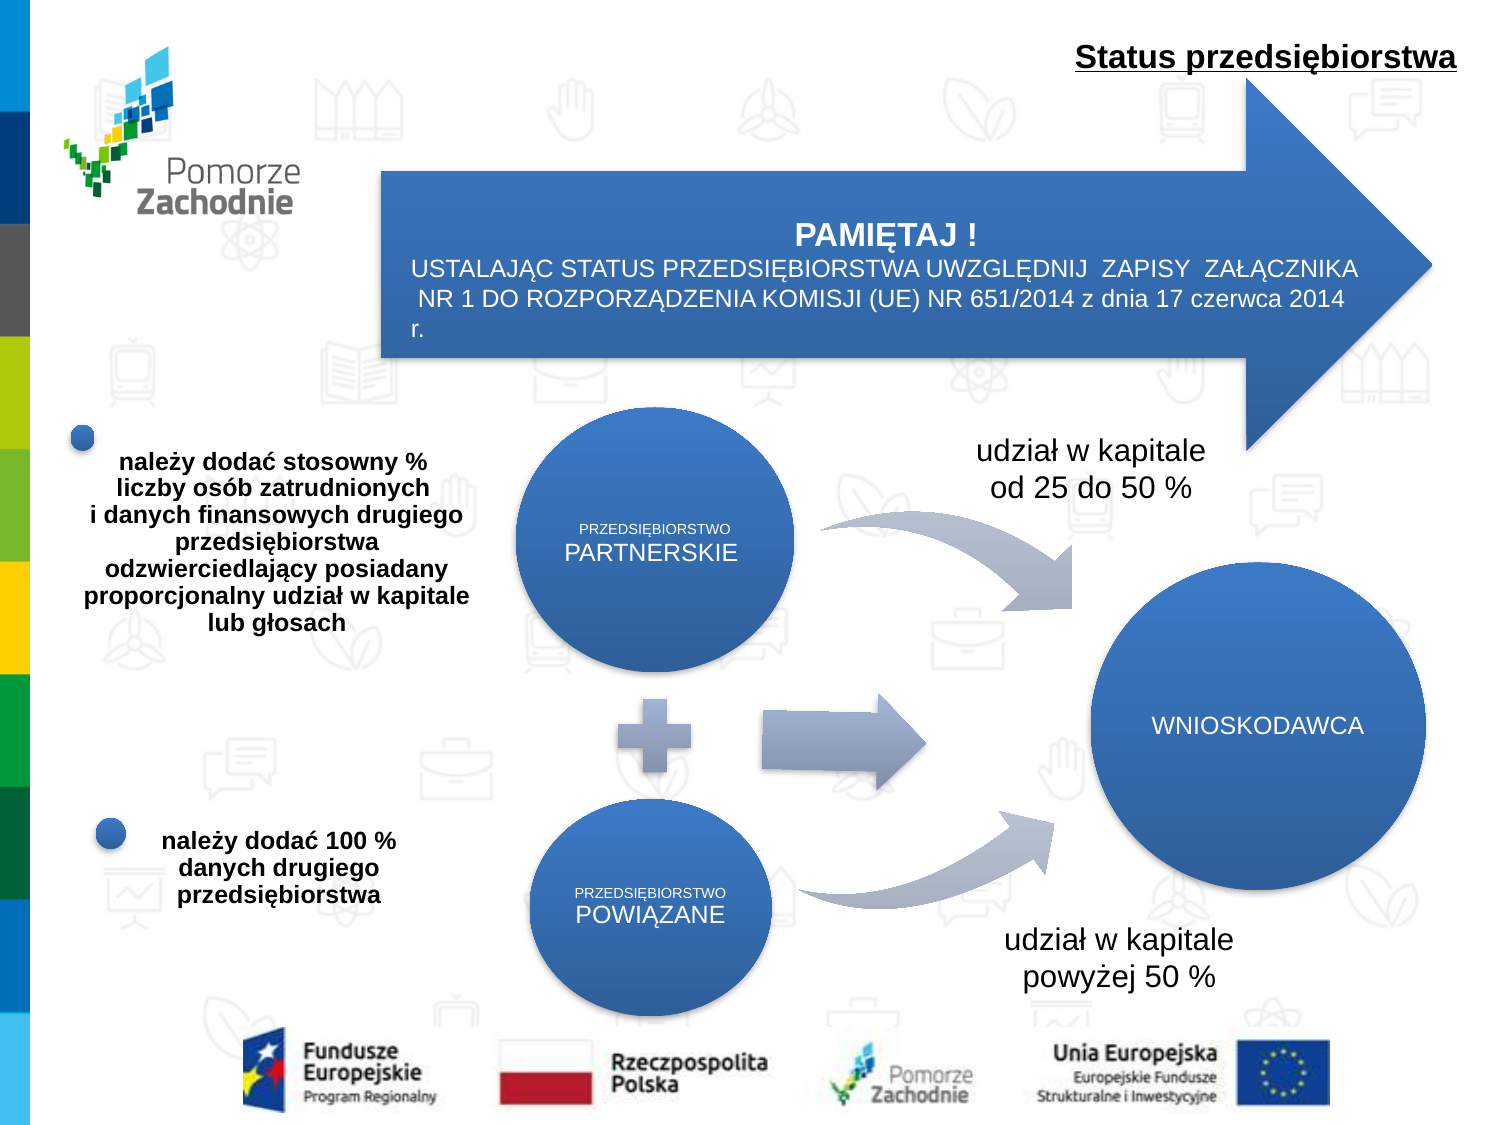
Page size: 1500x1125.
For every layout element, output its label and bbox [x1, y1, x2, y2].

picture [0, 719, 1500, 1125]
text_box [0, 321, 1500, 719]
text_box [38, 727, 1500, 1005]
picture [0, 6, 1500, 321]
